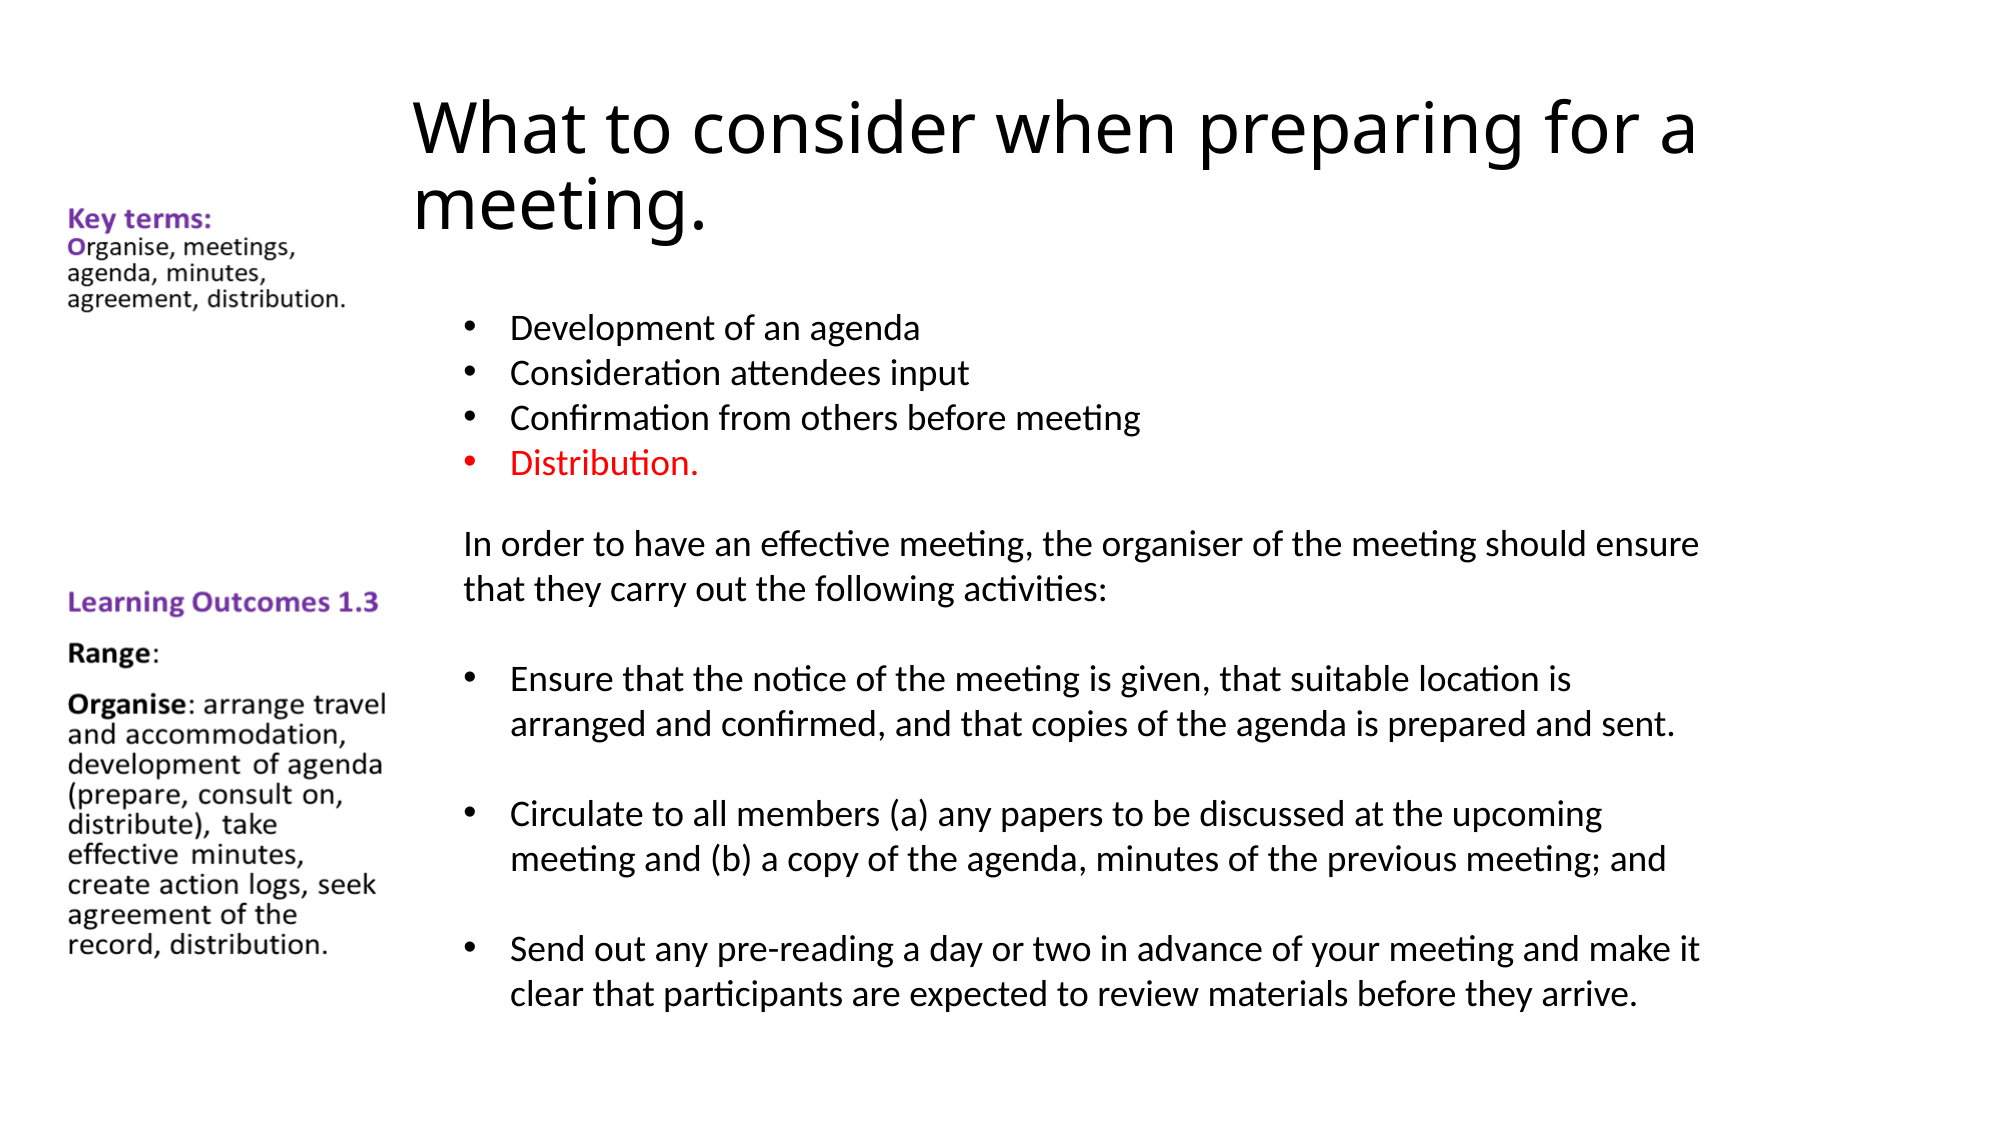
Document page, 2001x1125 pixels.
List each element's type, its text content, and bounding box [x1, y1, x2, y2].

text_box Development of an agenda Consideration attendees input Confirmation from others before meeting Distribution. [448, 295, 1552, 491]
title What to consider when preparing for a meeting. [397, 59, 1863, 278]
text_box In order to have an effective meeting, the organiser of the meeting should ensure that they carry out the following activities: Ensure that the notice of the meeting is given, that suitable location is arranged and confirmed, and that copies of the agenda is prepared and sent. Circulate to all members (a) any papers to be discussed at the upcoming meeting and (b) a copy of the agenda, minutes of the previous meeting; and Send out any pre-reading a day or two in advance of your meeting and make it clear that participants are expected to review materials before they arrive. [448, 511, 1720, 1021]
picture [47, 96, 415, 1028]
